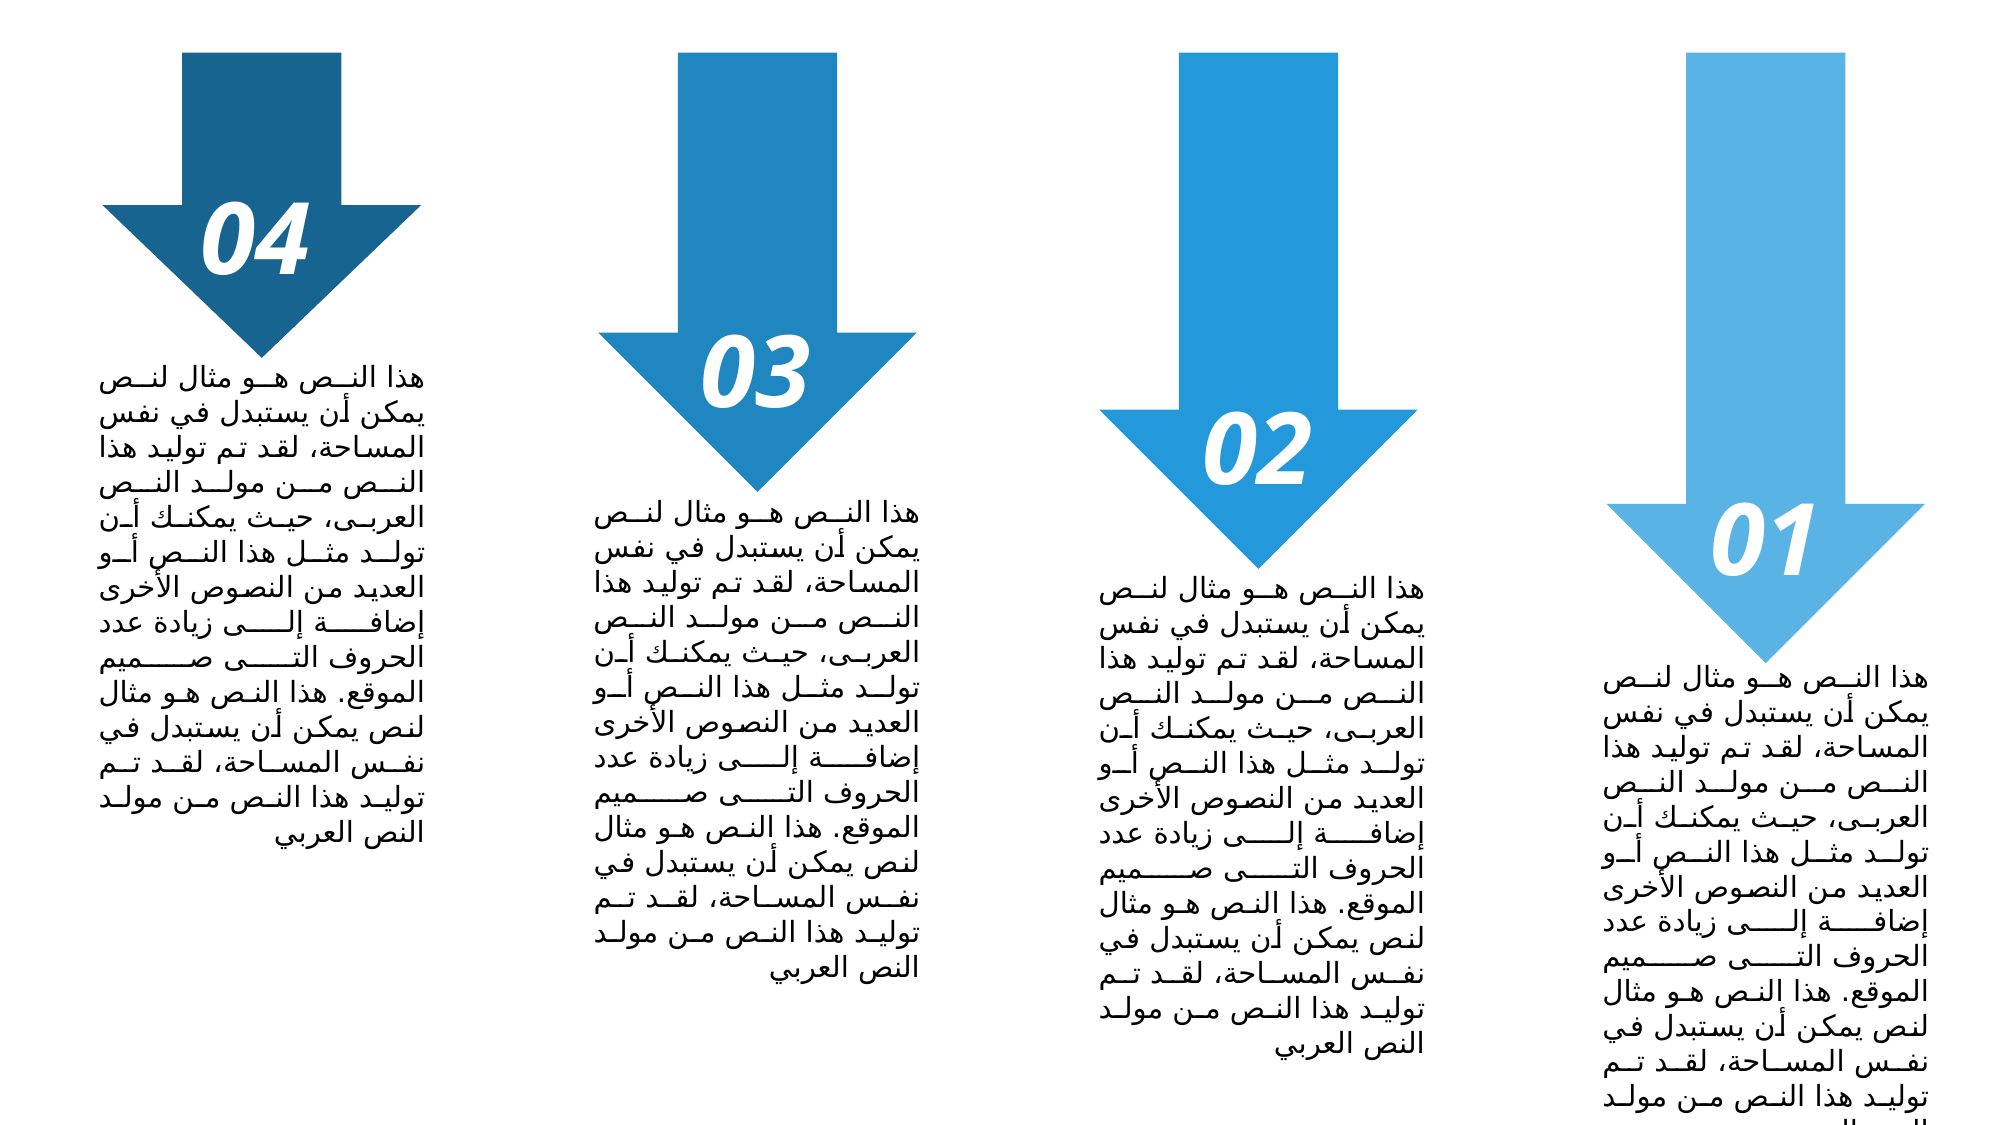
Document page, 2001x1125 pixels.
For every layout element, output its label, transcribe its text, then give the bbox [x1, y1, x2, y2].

text_box هذا النص هو مثال لنص يمكن أن يستبدل في نفس المساحة، لقد تم توليد هذا النص من مولد النص العربى، حيث يمكنك أن تولد مثل هذا النص أو العديد من النصوص الأخرى إضافة إلى زيادة عدد الحروف التى صميم الموقع. هذا النص هو مثال لنص يمكن أن يستبدل في نفس المساحة، لقد تم توليد هذا النص من مولد النص العربي [83, 350, 441, 856]
text_box [1391, 408, 1421, 433]
text_box 01 [1627, 407, 1905, 650]
text_box 03 [616, 239, 894, 485]
text_box [1685, 51, 1847, 431]
text_box هذا النص هو مثال لنص يمكن أن يستبدل في نفس المساحة، لقد تم توليد هذا النص من مولد النص العربى، حيث يمكنك أن تولد مثل هذا النص أو العديد من النصوص الأخرى إضافة إلى زيادة عدد الحروف التى صميم الموقع. هذا النص هو مثال لنص يمكن أن يستبدل في نفس المساحة، لقد تم توليد هذا النص من مولد النص العربي [1082, 561, 1441, 1067]
text_box [181, 51, 343, 134]
text_box [1177, 51, 1340, 340]
text_box [889, 331, 920, 357]
text_box هذا النص هو مثال لنص يمكن أن يستبدل في نفس المساحة، لقد تم توليد هذا النص من مولد النص العربى، حيث يمكنك أن تولد مثل هذا النص أو العديد من النصوص الأخرى إضافة إلى زيادة عدد الحروف التى صميم الموقع. هذا النص هو مثال لنص يمكن أن يستبدل في نفس المساحة، لقد تم توليد هذا النص من مولد النص العربي [578, 485, 936, 991]
text_box هذا النص هو مثال لنص يمكن أن يستبدل في نفس المساحة، لقد تم توليد هذا النص من مولد النص العربى، حيث يمكنك أن تولد مثل هذا النص أو العديد من النصوص الأخرى إضافة إلى زيادة عدد الحروف التى صميم الموقع. هذا النص هو مثال لنص يمكن أن يستبدل في نفس المساحة، لقد تم توليد هذا النص من مولد النص العربي [1587, 650, 1945, 1125]
text_box [391, 204, 424, 232]
text_box [1604, 502, 1631, 526]
text_box 02 [1119, 315, 1396, 561]
text_box [595, 331, 622, 353]
text_box [1096, 408, 1124, 431]
text_box [100, 204, 121, 222]
text_box [1900, 502, 1928, 527]
text_box 04 [117, 106, 395, 350]
text_box [676, 51, 839, 264]
